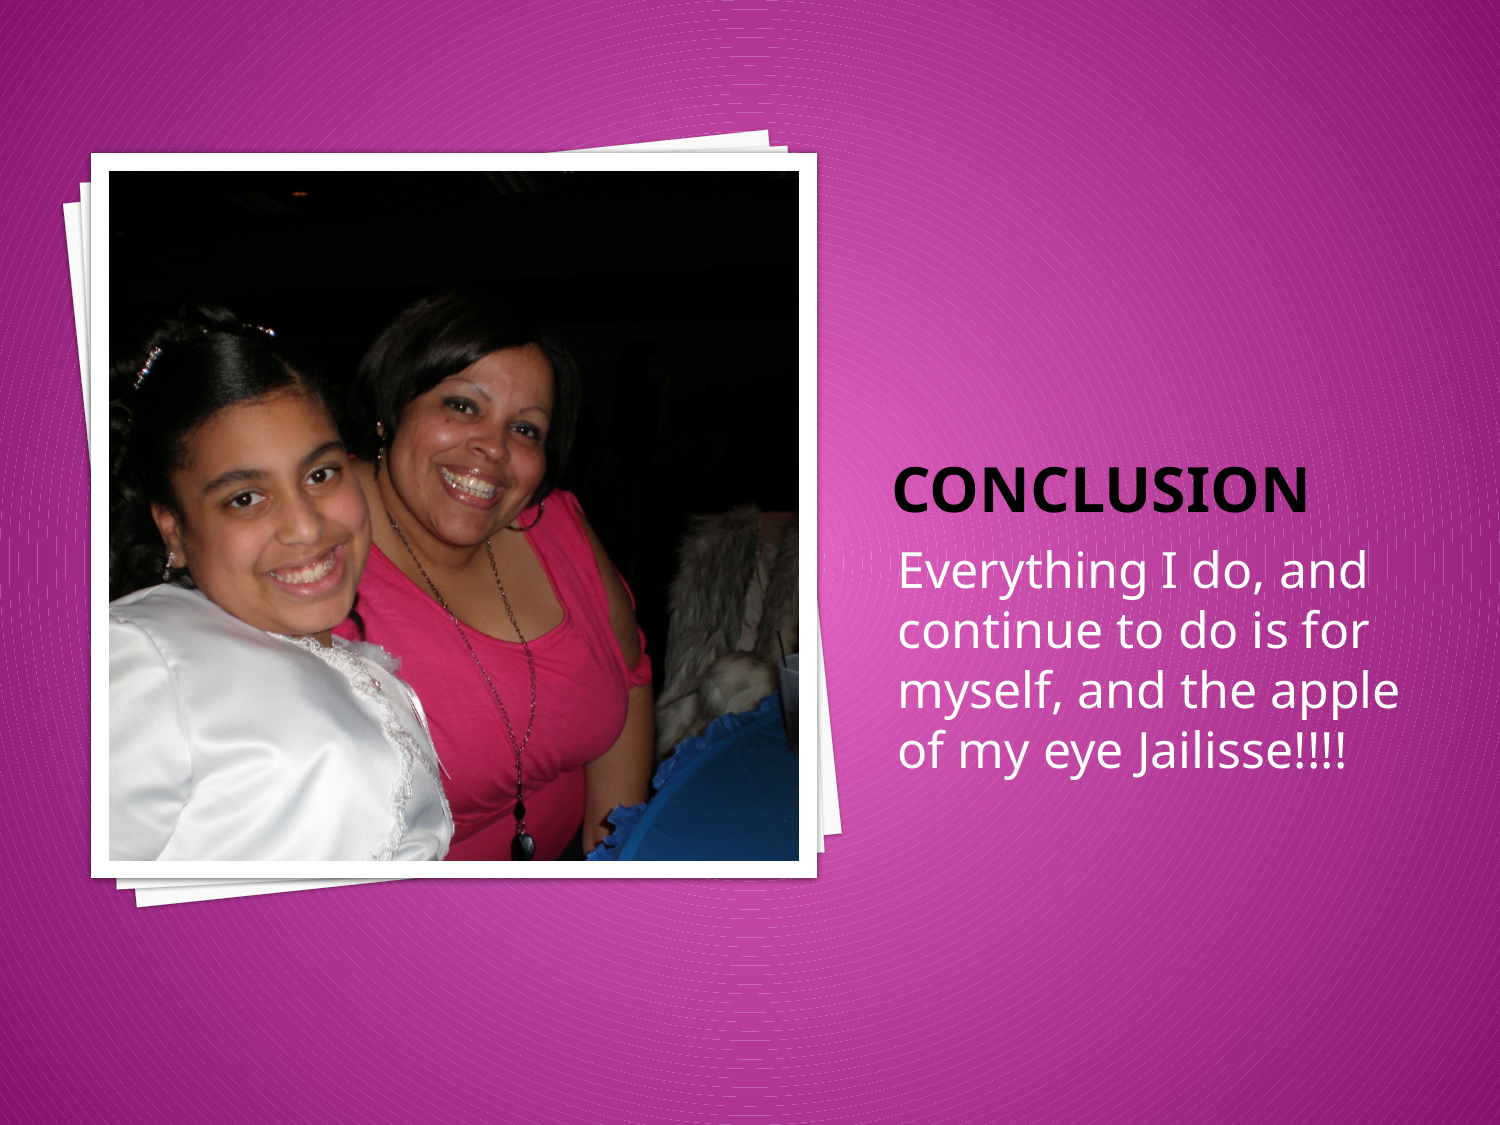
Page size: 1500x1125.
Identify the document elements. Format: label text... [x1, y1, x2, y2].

picture [108, 170, 800, 862]
list Everything I do, and continue to do is for myself, and the apple of my eye Jailisse!!!! [884, 538, 1447, 854]
title Conclusion [884, 187, 1447, 525]
